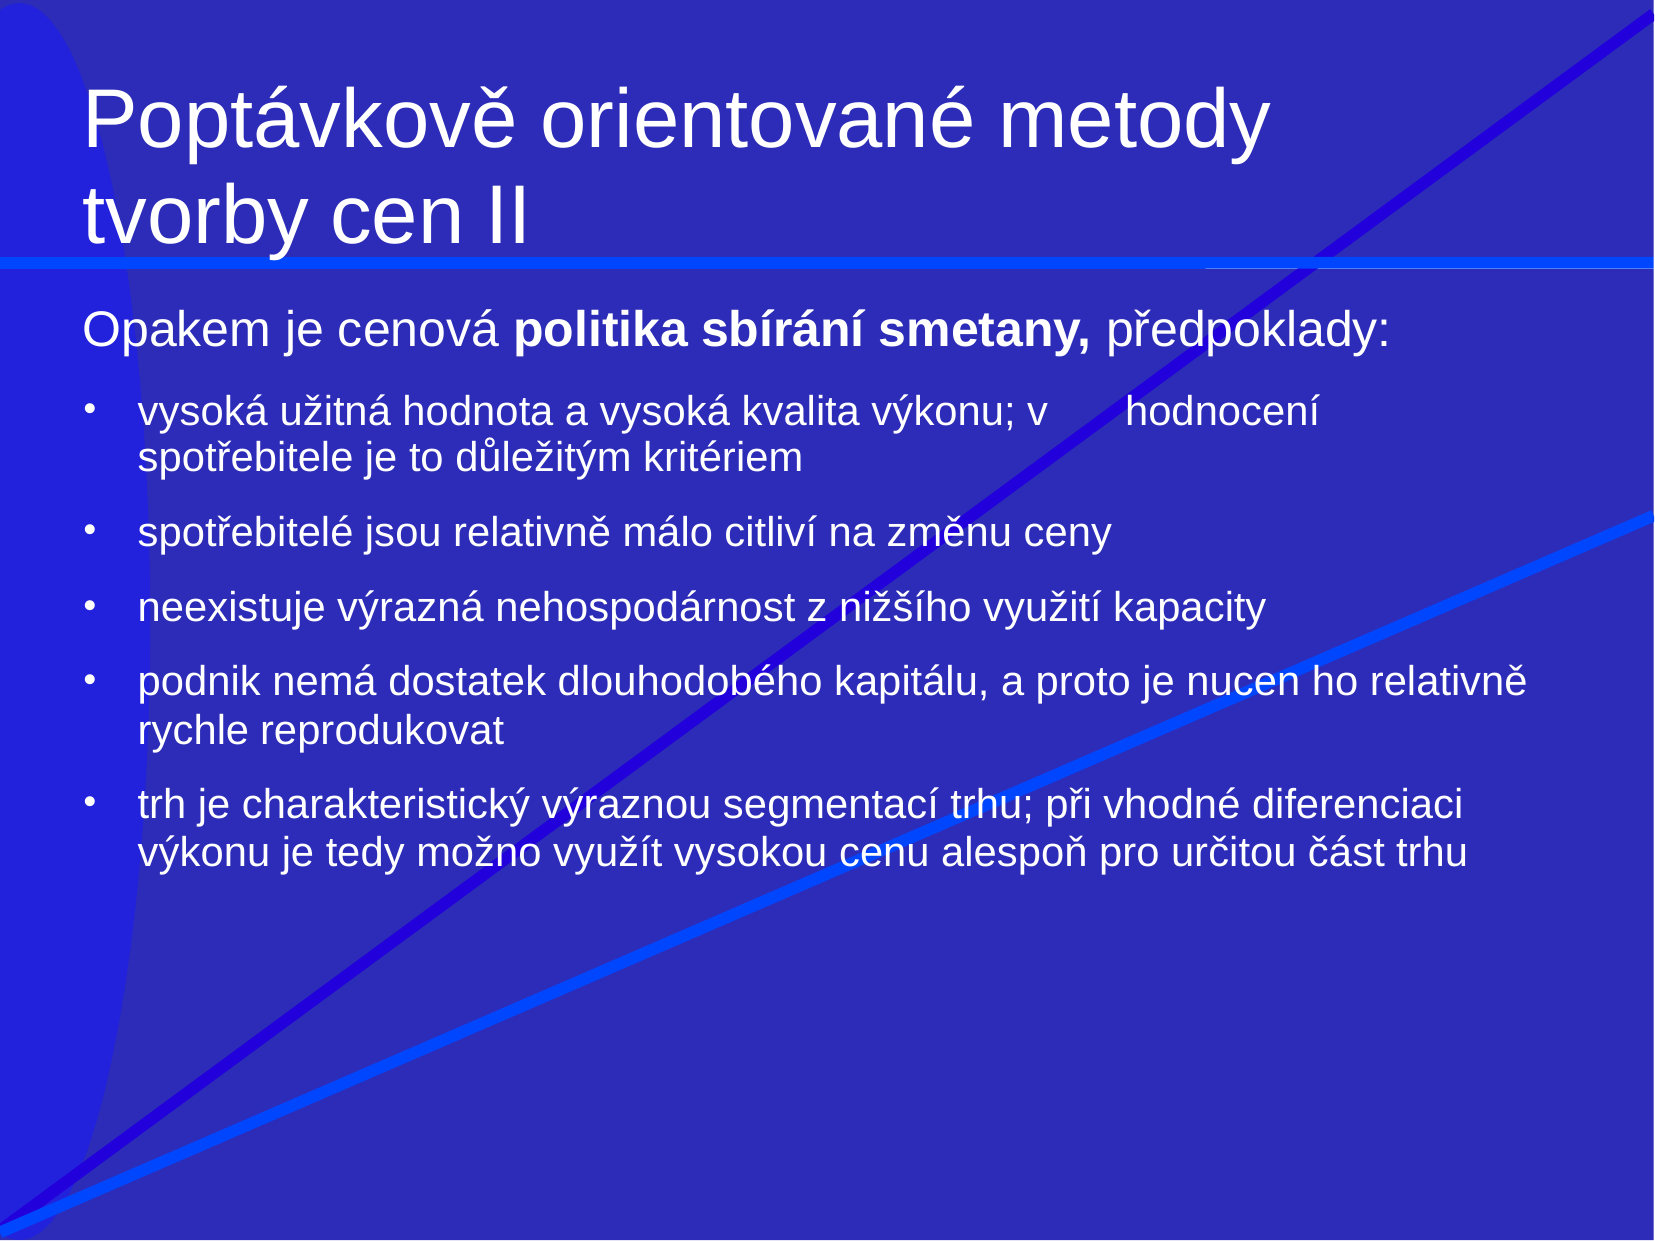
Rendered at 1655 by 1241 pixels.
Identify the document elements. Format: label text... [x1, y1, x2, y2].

title Poptávkově orientované metody tvorby cen II [80, 67, 1574, 275]
text_box Opakem je cenová politika sbírání smetany, předpoklady: vysoká užitná hodnota a vysoká kvalita výkonu; v hodnocení spotřebitele je to důležitým kritériem spotřebitelé jsou relativně málo citliví na změnu ceny neexistuje výrazná nehospodárnost z nižšího využití kapacity podnik nemá dostatek dlouhodobého kapitálu, a proto je nucen ho relativně rychle reprodukovat trh je charakteristický výraznou segmentací trhu; při vhodné diferenciaci výkonu je tedy možno využít vysokou cenu alespoň pro určitou část trhu [80, 296, 1536, 875]
